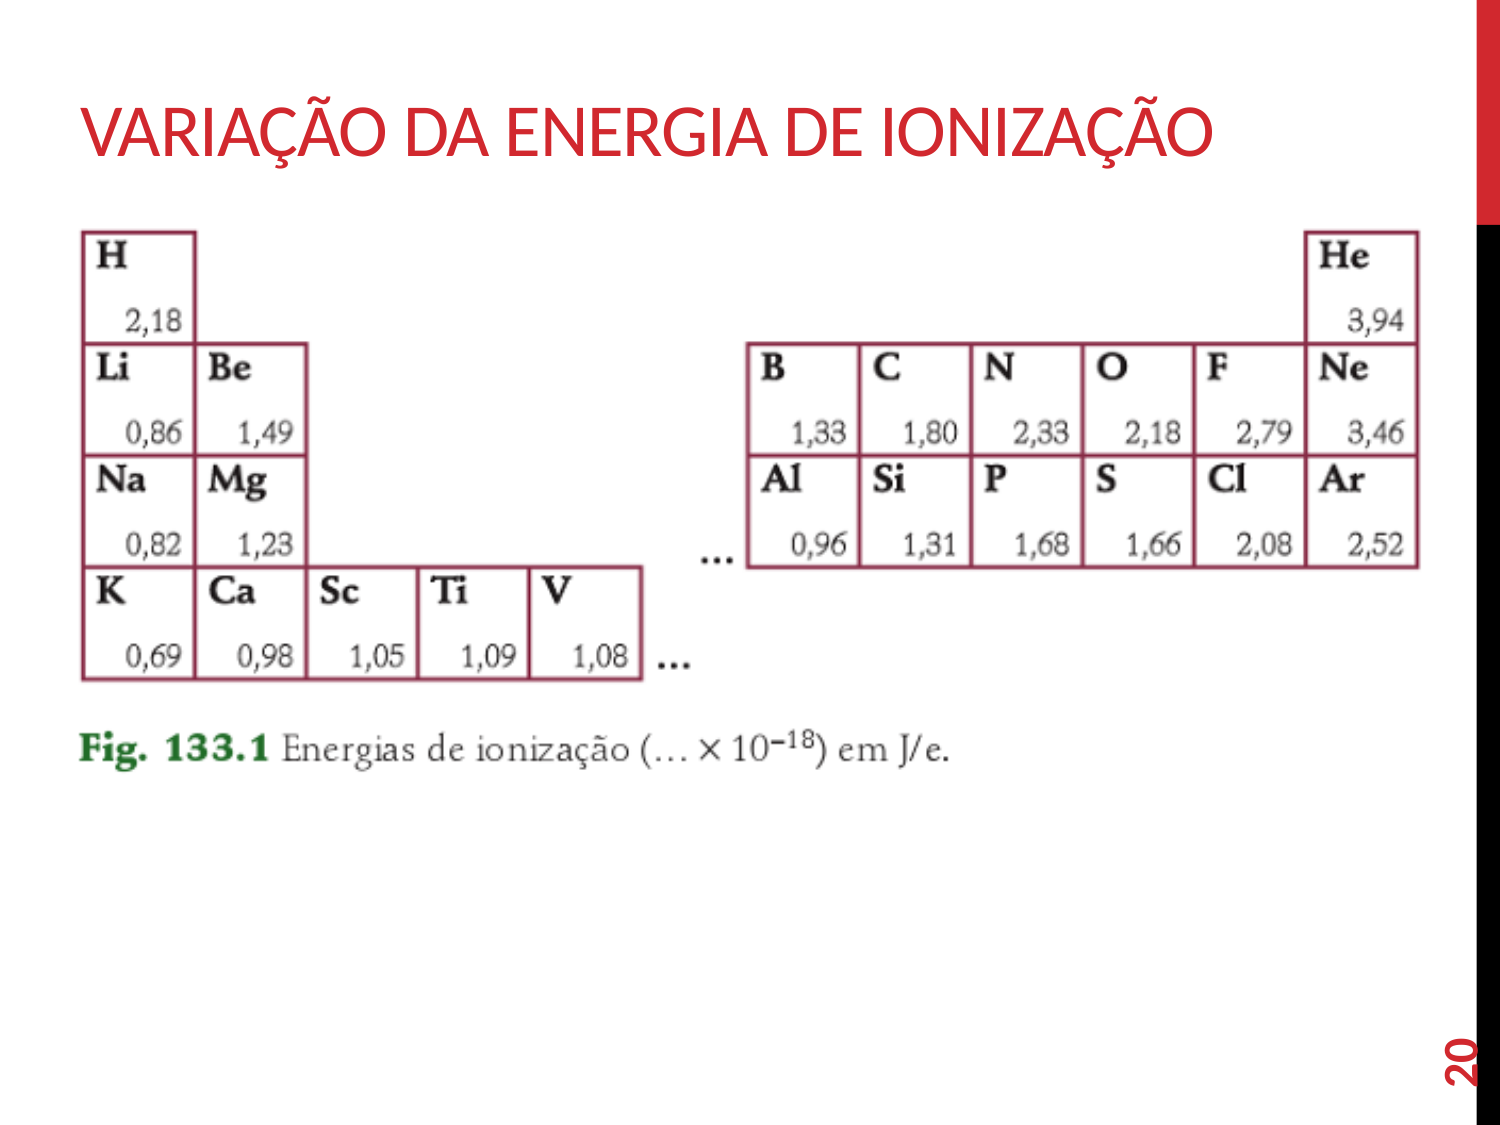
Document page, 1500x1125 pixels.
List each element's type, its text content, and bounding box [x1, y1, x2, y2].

slide_number 20 [1427, 887, 1488, 1104]
title Variação da Energia de ionização [64, 7, 1483, 179]
picture [66, 207, 1436, 788]
